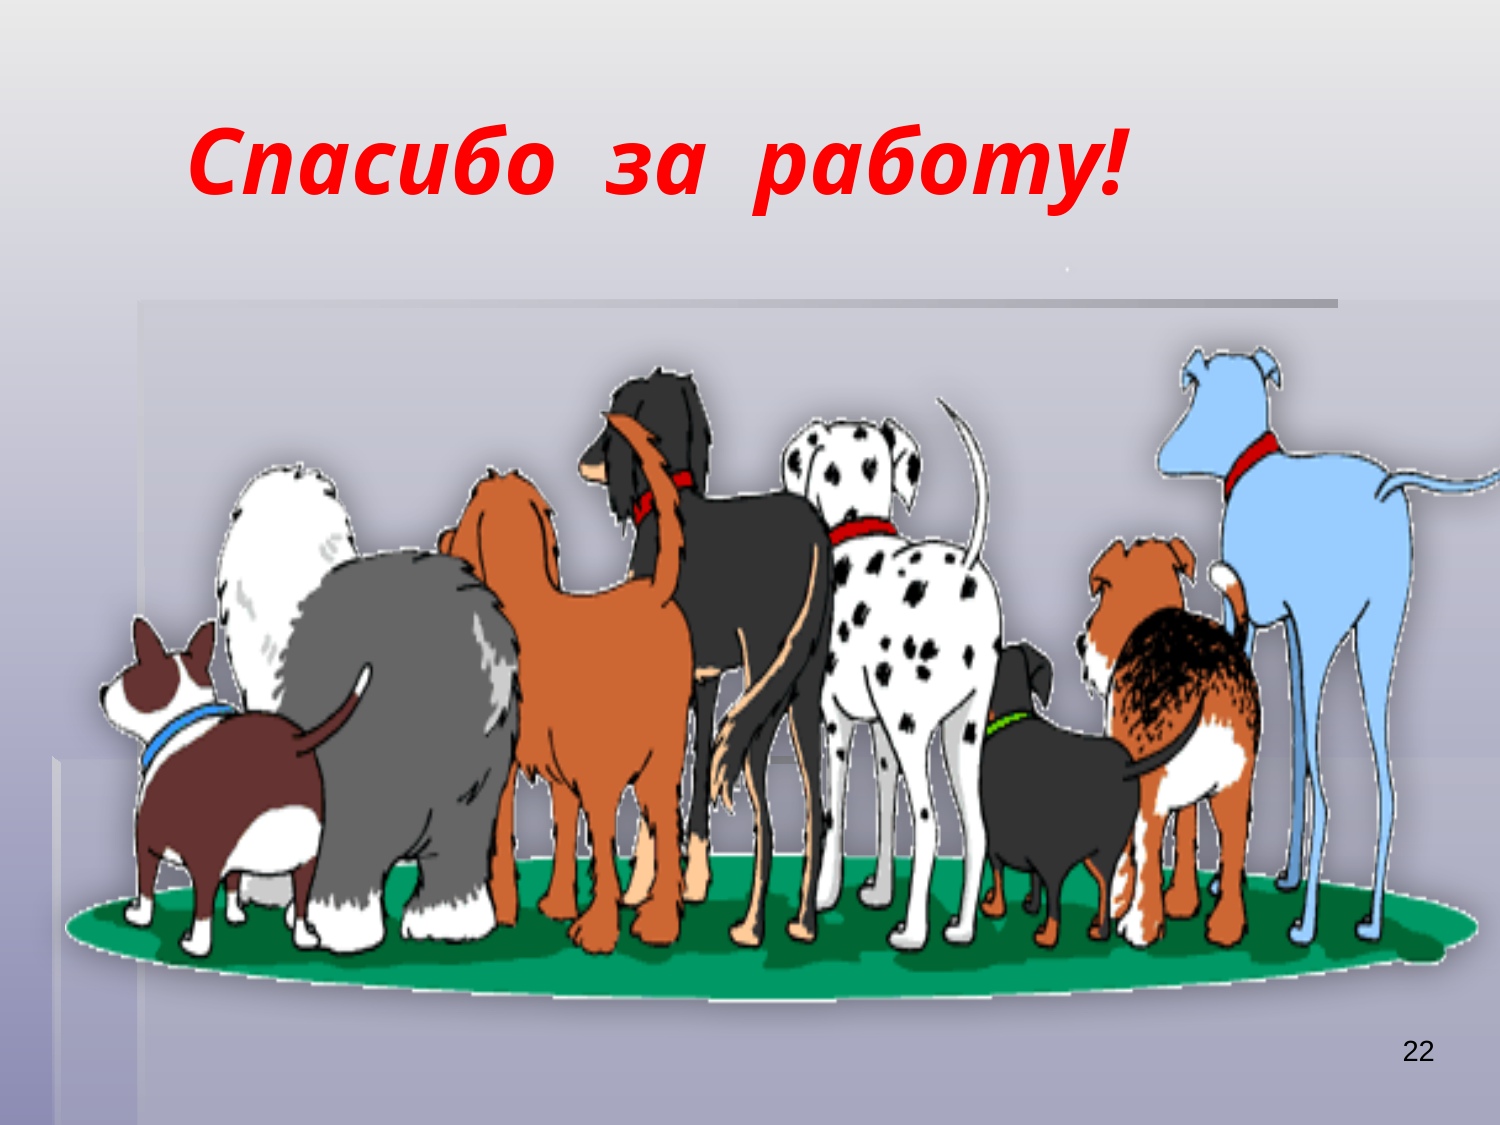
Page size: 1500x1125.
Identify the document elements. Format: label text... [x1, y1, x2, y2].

title Спасибо за работу! [74, 39, 1451, 234]
picture [65, 235, 1500, 1007]
slide_number 22 [1137, 1024, 1451, 1103]
